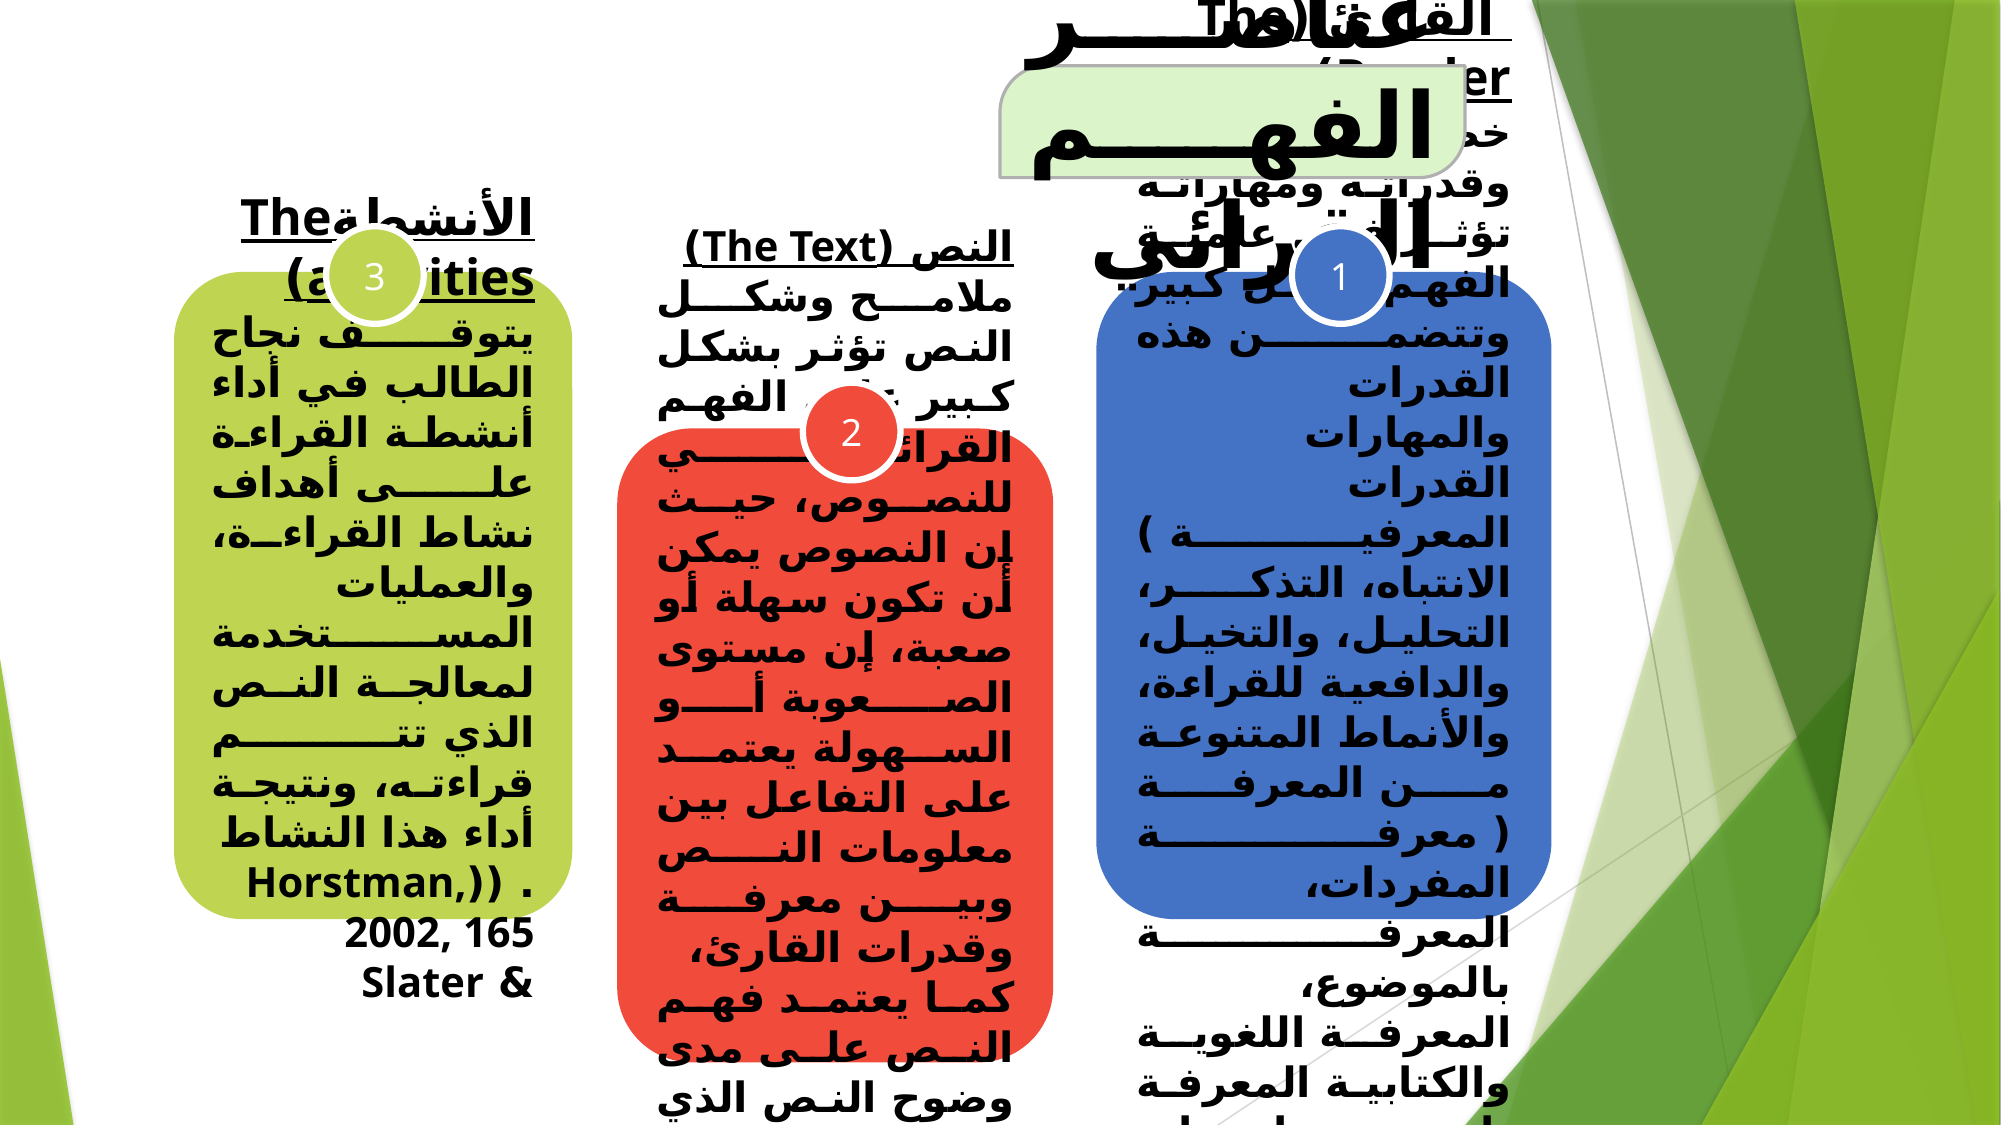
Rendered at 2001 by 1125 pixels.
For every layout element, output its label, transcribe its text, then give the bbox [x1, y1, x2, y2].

text_box 1 [1290, 224, 1392, 326]
text_box الأنشطةThe activities) يتوقف نجاح الطالب في أداء أنشطة القراءة على أهداف نشاط القراءة، والعمليات المستخدمة لمعالجة النص الذي تتم قراءته، ونتيجة أداء هذا النشاط . ((Horstman, 2002, 165 & Slater [175, 273, 571, 918]
text_box القارئ (The Reader) خصائص القارئ وقدراته ومهاراته تؤثر في علمية الفهم بشكل كبير وتتضمن هذه القدرات والمهارات القدرات المعرفية ) الانتباه، التذكر، التحليل، والتخيل، والدافعية للقراءة، والأنماط المتنوعة من المعرفة ( معرفة المفردات، المعرفة بالموضوع، المعرفة اللغوية والكتابية المعرفة باستراتيجيات الفهم المحددة ). [1097, 273, 1550, 918]
text_box 3 [324, 224, 426, 326]
text_box النص (The Text) ملامح وشكل النص تؤثر بشكل كبير على الفهم القرائي للنصوص، حيث إن النصوص يمكن أن تكون سهلة أو صعبة، إن مستوى الصعوبة أو السهولة يعتمد على التفاعل بين معلومات النص وبين معرفة وقدرات القارئ، كما يعتمد فهم النص على مدى وضوح النص الذي يعني مناسبة النص للبنية المعرفية للقارئ [618, 429, 1052, 1061]
text_box 2 [801, 381, 903, 482]
text_box عناصر الفهم القرائي [998, 64, 1467, 180]
